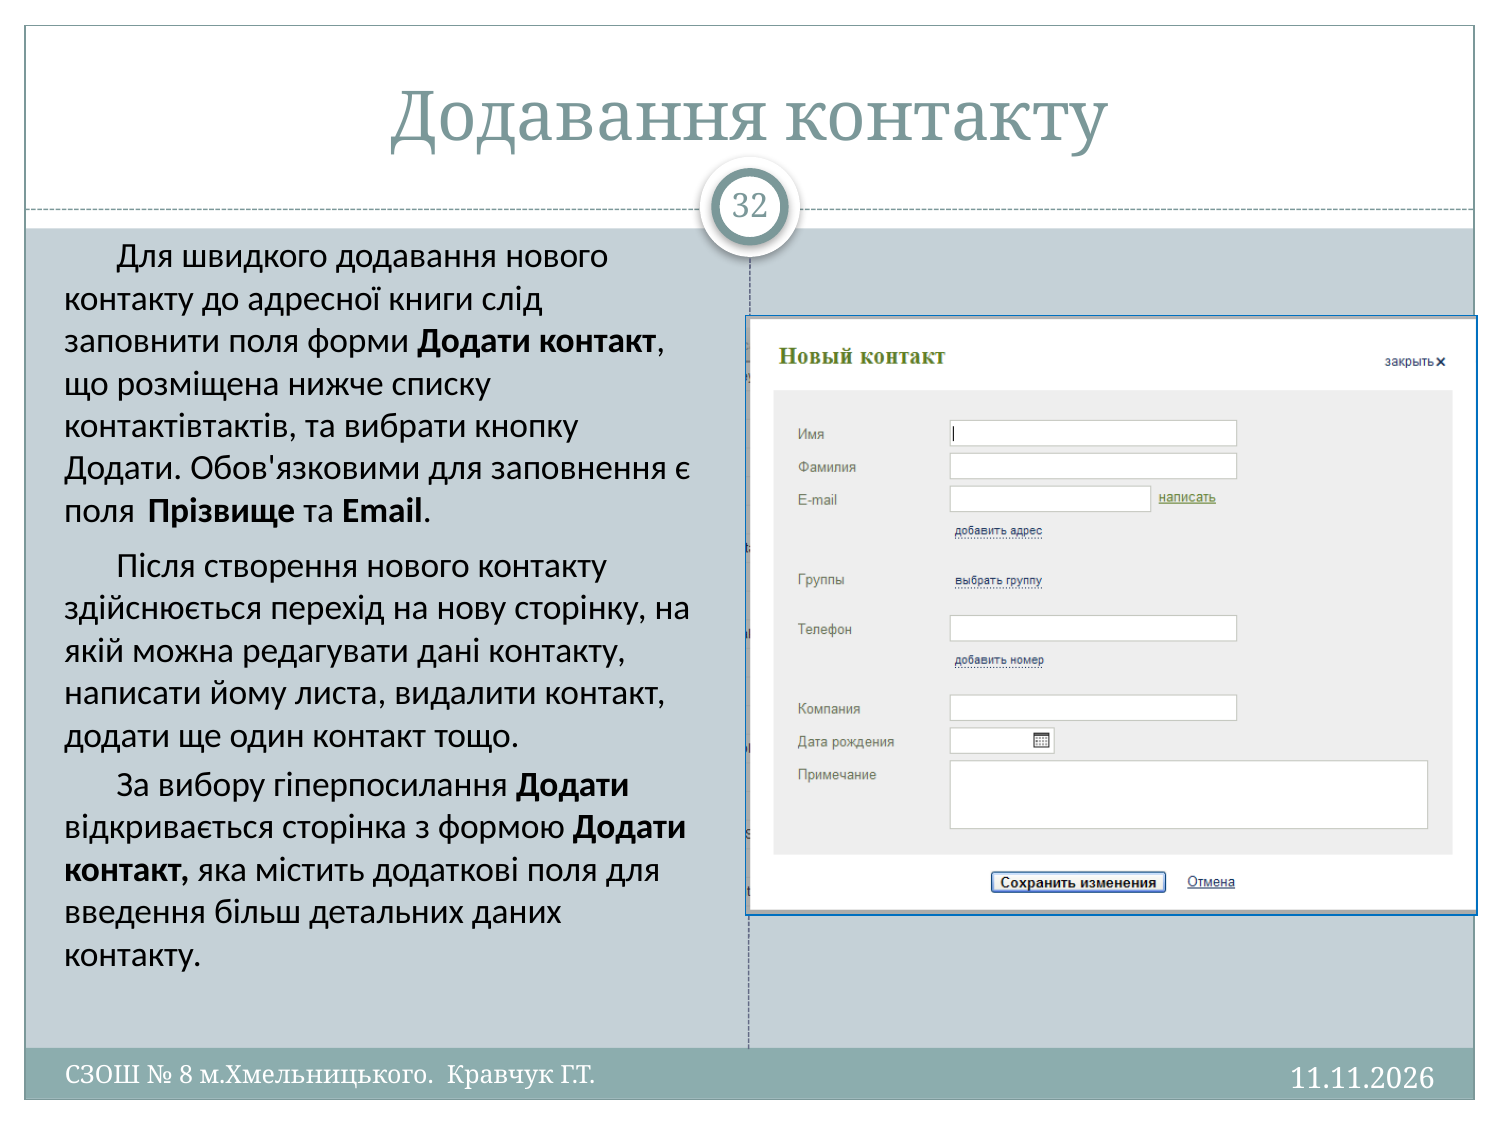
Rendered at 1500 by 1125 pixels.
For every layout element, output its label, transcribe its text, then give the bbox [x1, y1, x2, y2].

title Додавання контакту [49, 37, 1450, 162]
list Для швидкого додавання нового контакту до адресної книги слід заповнити поля форми Додати контакт, що розміщена нижче списку контактівтактів, та вибрати кнопку Додати. Обов'язковими для заповнення є поля Прізвище та Email. Після створення нового контакту здійснюється перехід на нову сторінку, на якій можна редагувати дані контакту, написати йому листа, видалити контакт, додати ще один контакт тощо. За вибору гіперпосилання Додати відкривається сторінка з формою Додати контакт, яка містить додаткові поля для введення більш детальних даних контакту. [49, 224, 712, 993]
footer СЗОШ № 8 м.Хмельницького. Кравчук Г.Т. [50, 1051, 638, 1112]
slide_number 32 [712, 170, 788, 243]
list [745, 316, 1477, 915]
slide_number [950, 1051, 1450, 1112]
